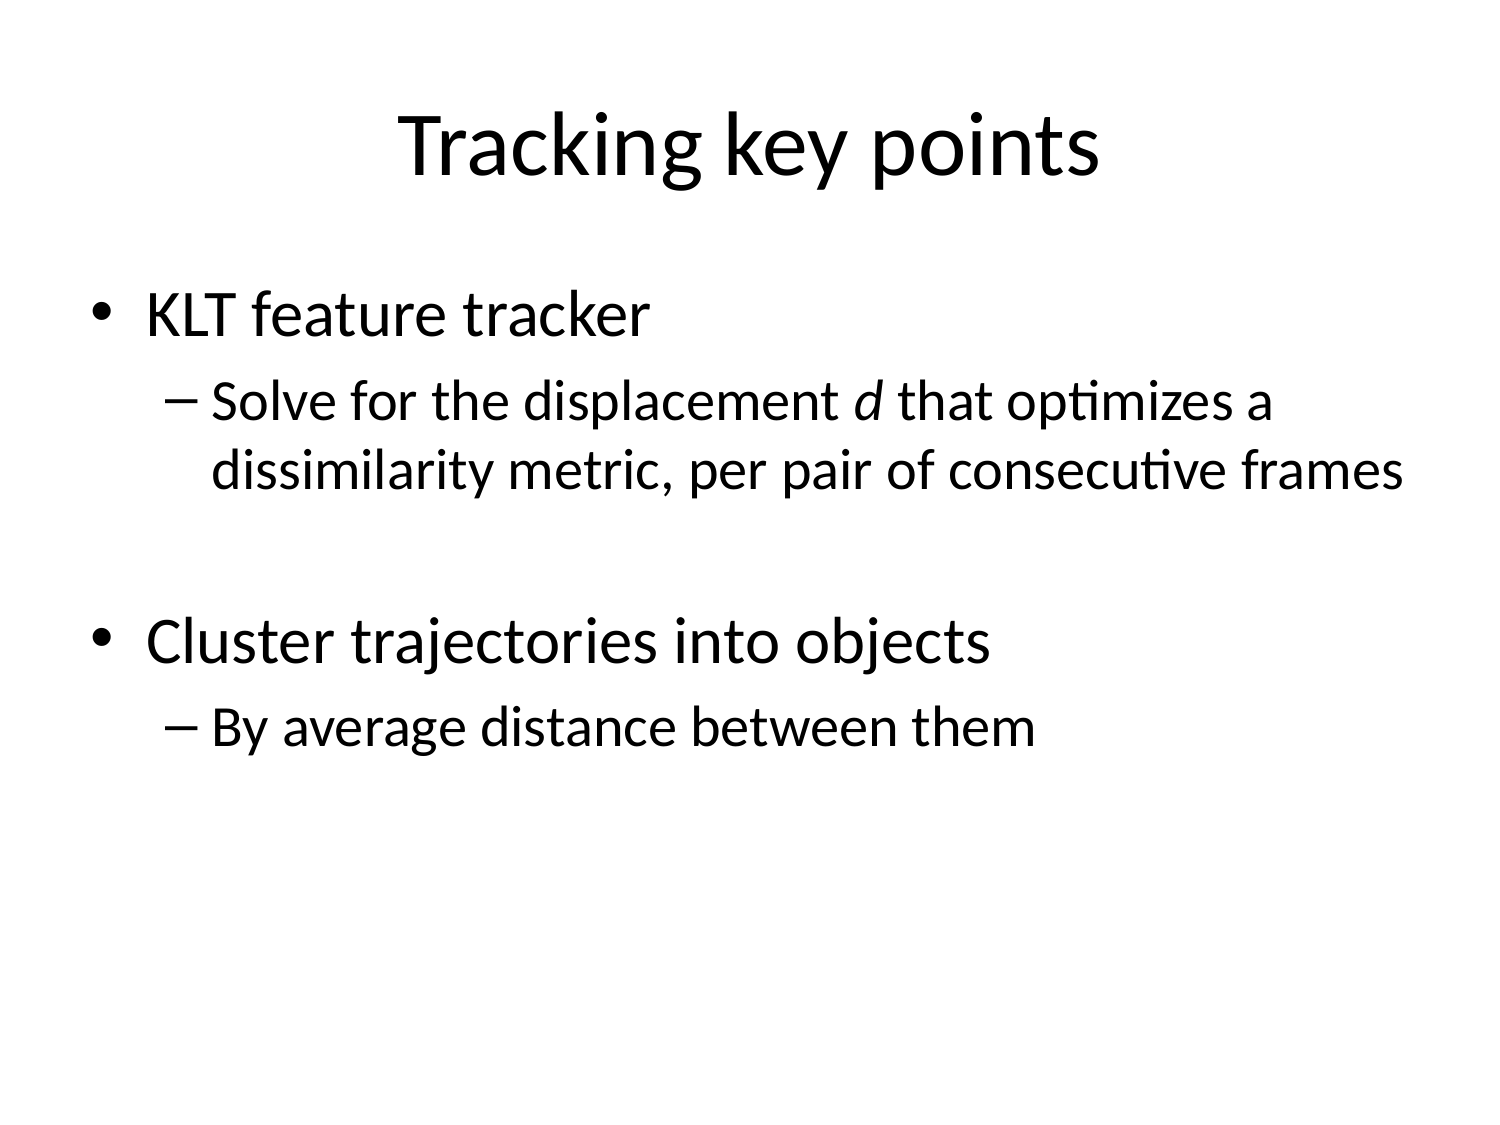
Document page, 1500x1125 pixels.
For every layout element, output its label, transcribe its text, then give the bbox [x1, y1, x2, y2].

title Tracking key points [75, 45, 1425, 233]
list KLT feature tracker Solve for the displacement d that optimizes a dissimilarity metric, per pair of consecutive frames Cluster trajectories into objects By average distance between them [75, 262, 1425, 1005]
